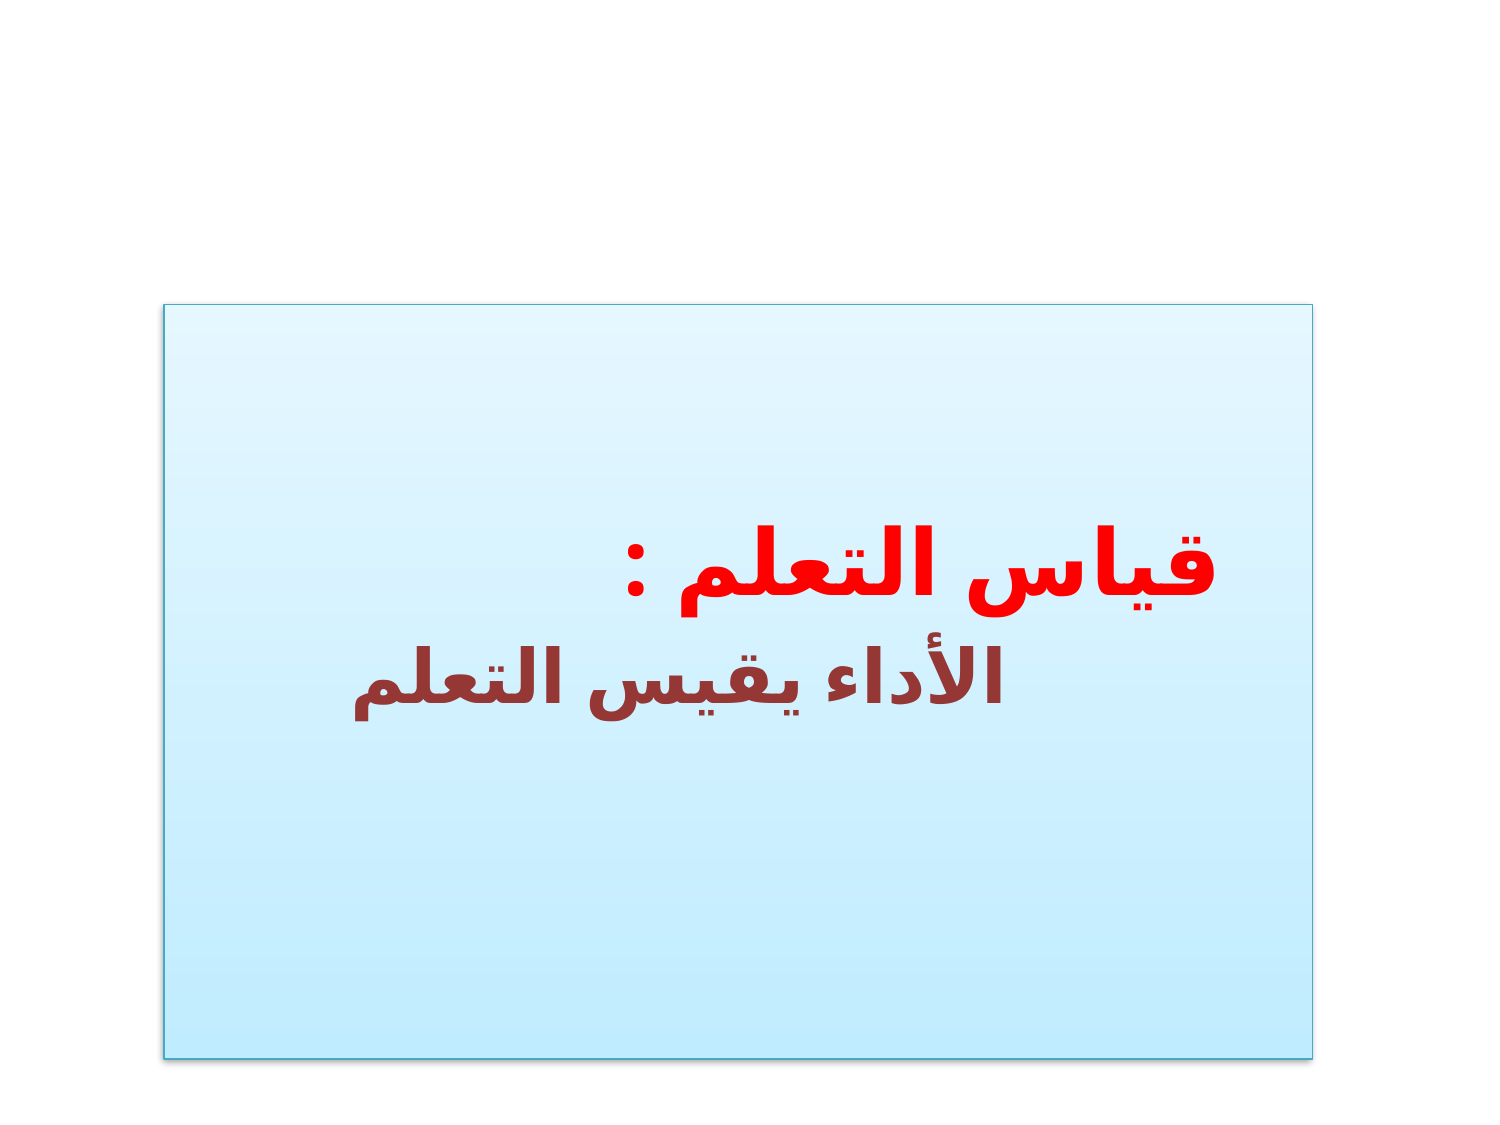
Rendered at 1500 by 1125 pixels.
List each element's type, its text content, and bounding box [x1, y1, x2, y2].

list قياس التعلم : الأداء يقيس التعلم [163, 304, 1313, 1060]
